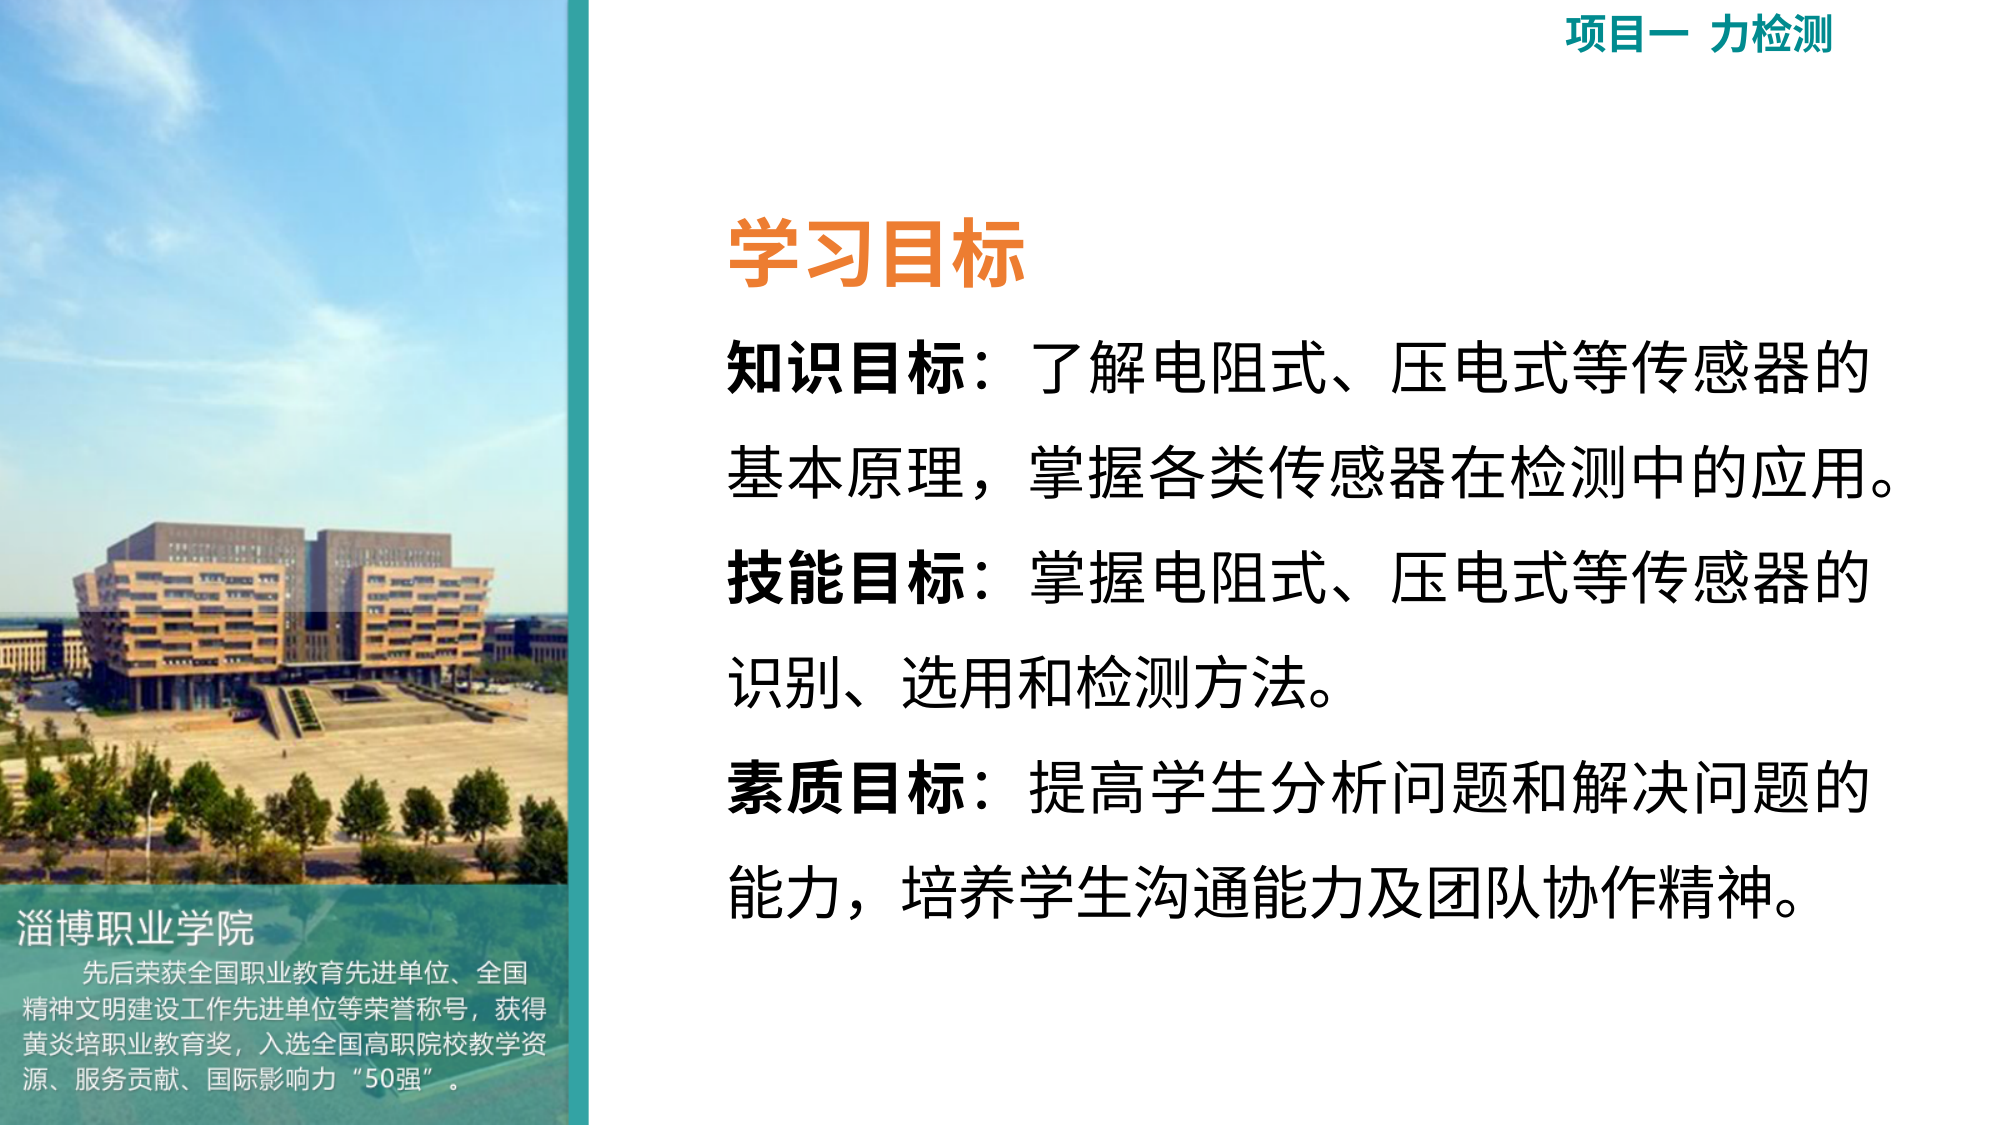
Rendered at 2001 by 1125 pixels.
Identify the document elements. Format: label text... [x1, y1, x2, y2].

text_box 项目一 力检测 [1550, 0, 1974, 65]
text_box 学习目标 知识目标：了解电阻式、压电式等传感器的基本原理，掌握各类传感器在检测中的应用。 技能目标：掌握电阻式、压电式等传感器的识别、选用和检测方法。 素质目标：提高学生分析问题和解决问题的能力，培养学生沟通能力及团队协作精神。 [711, 153, 1887, 934]
picture [0, 0, 589, 1125]
